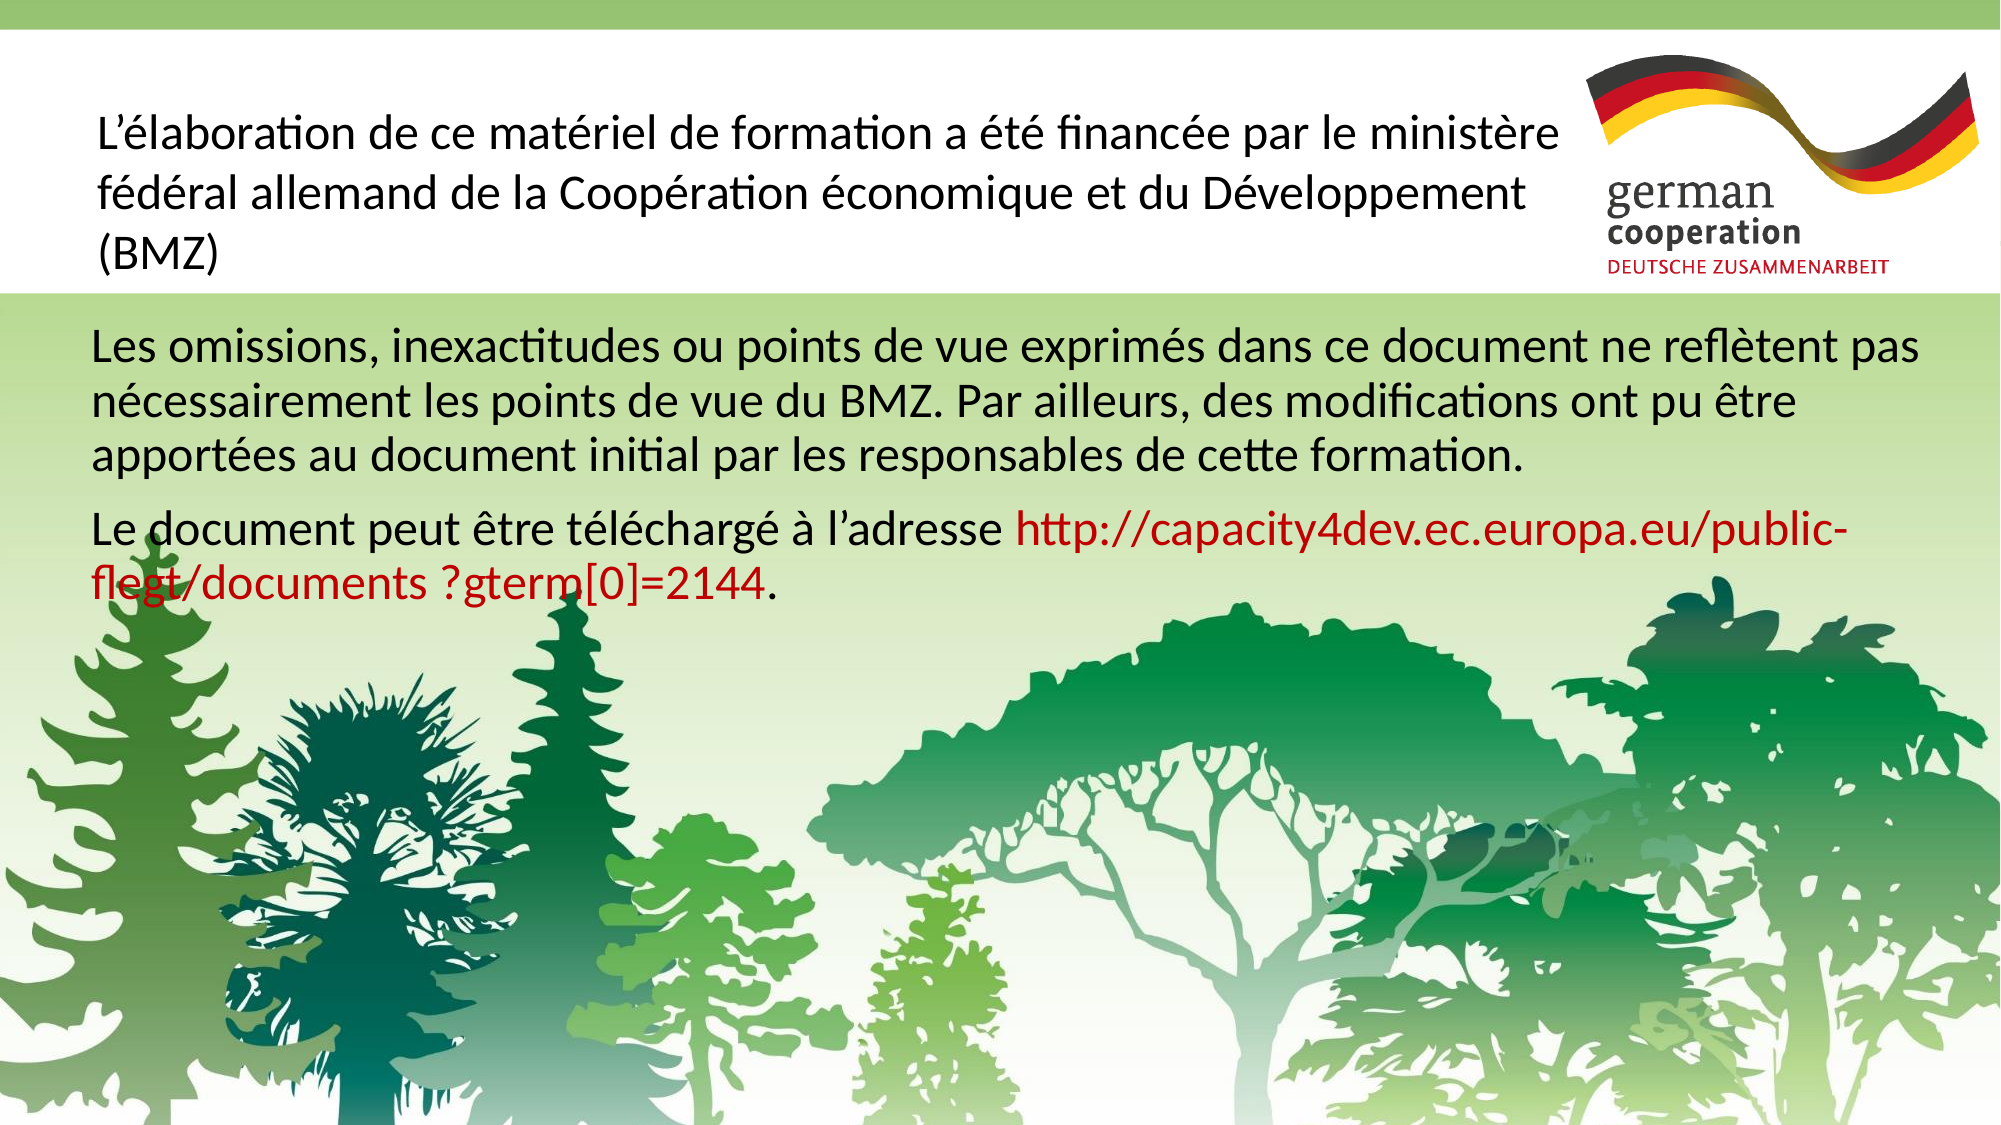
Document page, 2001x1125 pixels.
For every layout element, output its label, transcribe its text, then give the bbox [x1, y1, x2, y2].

subtitle Les omissions, inexactitudes ou points de vue exprimés dans ce document ne reflètent pas nécessairement les points de vue du BMZ. Par ailleurs, des modifications ont pu être apportées au document initial par les responsables de cette formation. Le document peut être téléchargé à l’adresse http://capacity4dev.ec.europa.eu/public-flegt/documents ?gterm[0]=2144. [76, 312, 1940, 707]
text_box [0, 29, 2000, 294]
picture [1586, 55, 1979, 274]
text_box L’élaboration de ce matériel de formation a été financée par le ministère fédéral allemand de la Coopération économique et du Développement (BMZ) [82, 92, 1603, 287]
picture [0, 0, 2001, 1125]
